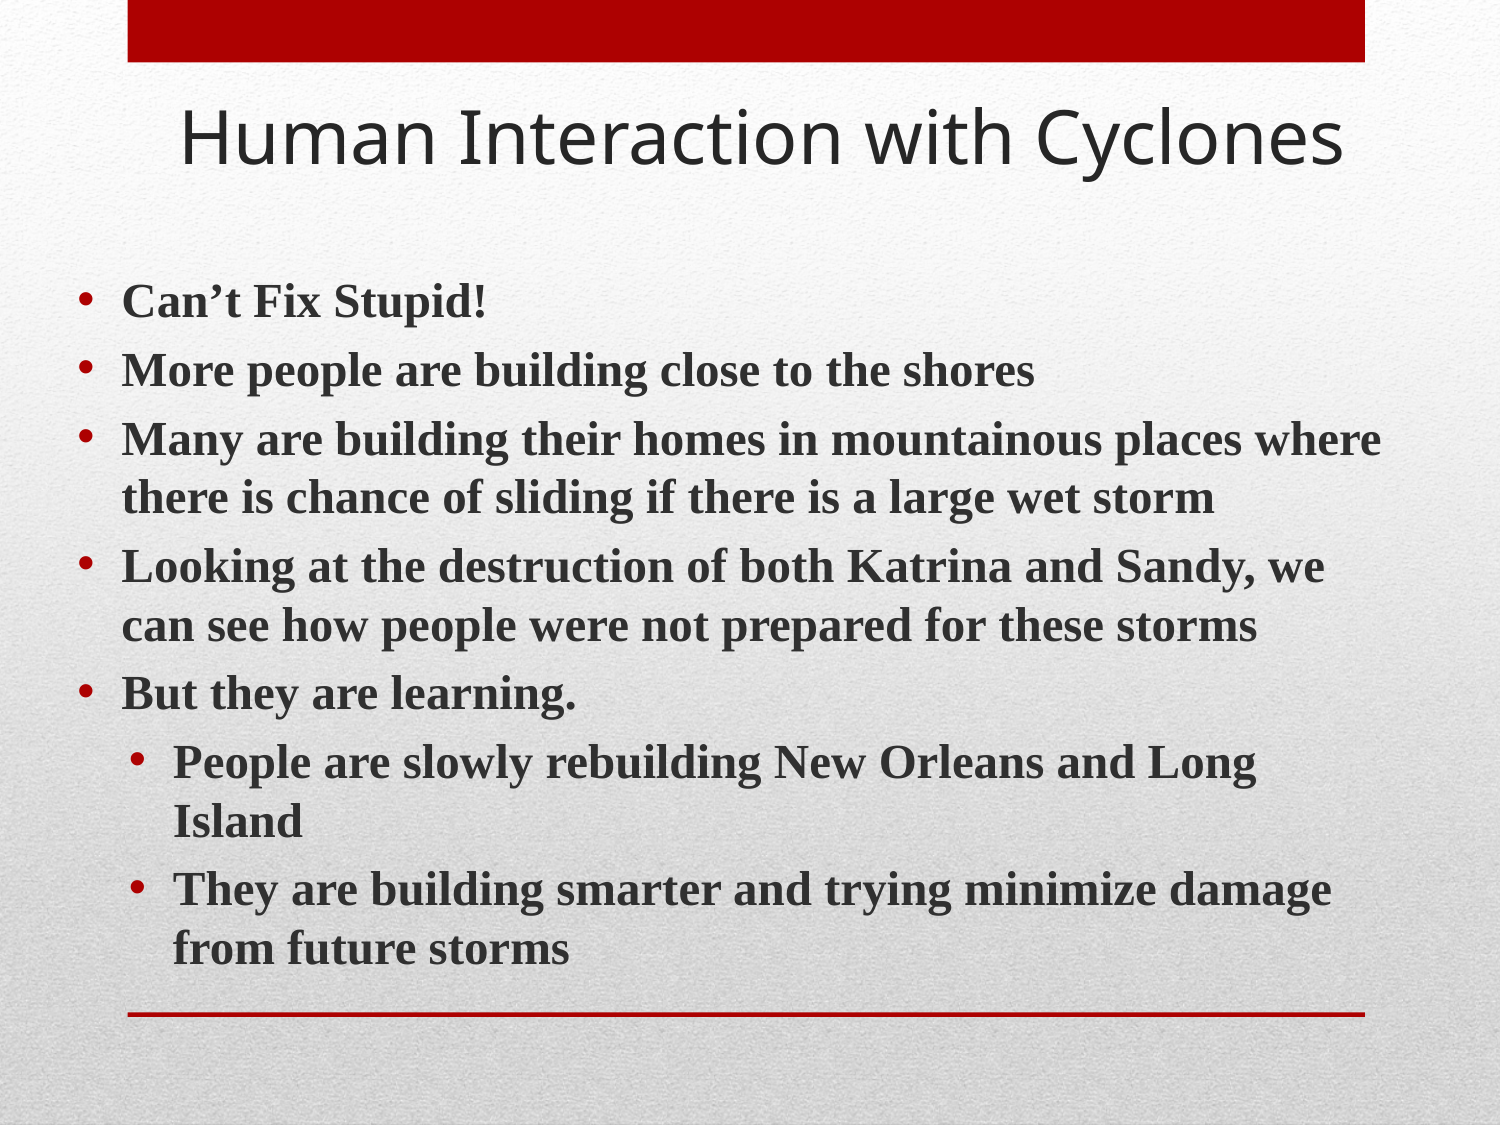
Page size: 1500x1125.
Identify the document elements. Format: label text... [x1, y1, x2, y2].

list Can’t Fix Stupid! More people are building close to the shores Many are building their homes in mountainous places where there is chance of sliding if there is a large wet storm Looking at the destruction of both Katrina and Sandy, we can see how people were not prepared for these storms But they are learning. People are slowly rebuilding New Orleans and Long Island They are building smarter and trying minimize damage from future storms [62, 237, 1400, 1006]
title Human Interaction with Cyclones [112, 62, 1413, 188]
